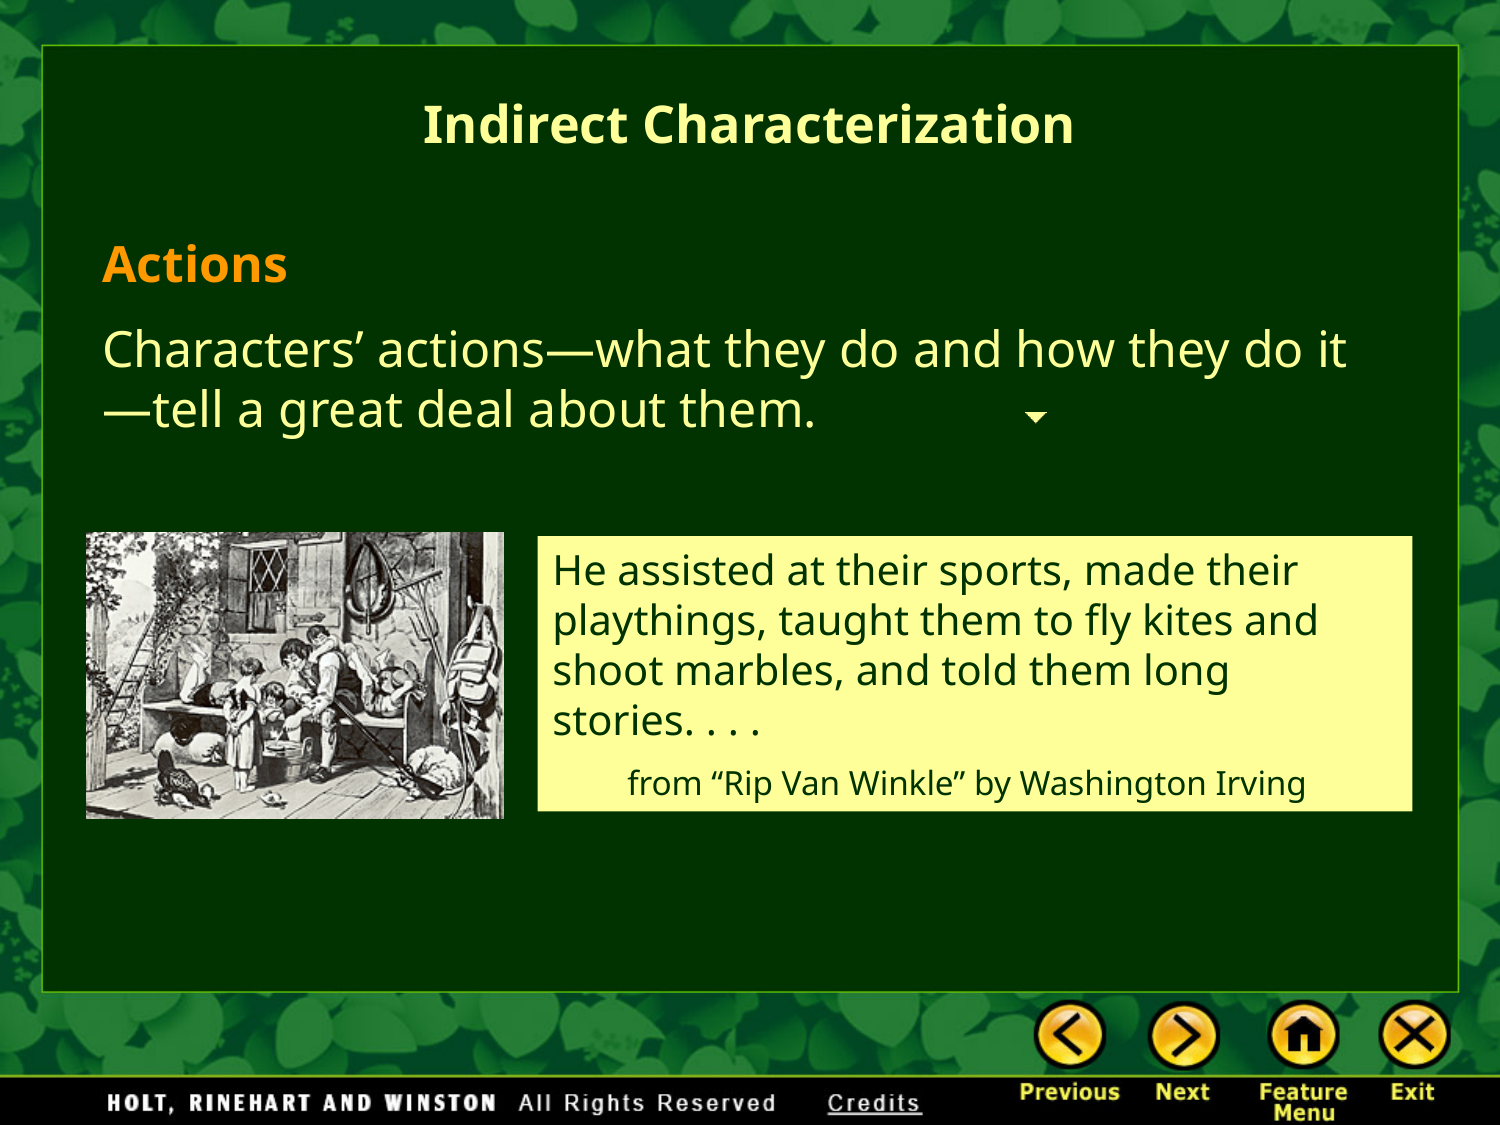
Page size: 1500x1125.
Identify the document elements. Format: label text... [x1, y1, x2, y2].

text_box Actions Characters’ actions—what they do and how they do it—tell a great deal about them. [87, 224, 1413, 445]
text_box He assisted at their sports, made their playthings, taught them to fly kites and shoot marbles, and told them long stories. . . . from “Rip Van Winkle” by Washington Irving [537, 536, 1413, 812]
picture [0, 0, 1500, 1125]
title Indirect Characterization [74, 57, 1426, 188]
